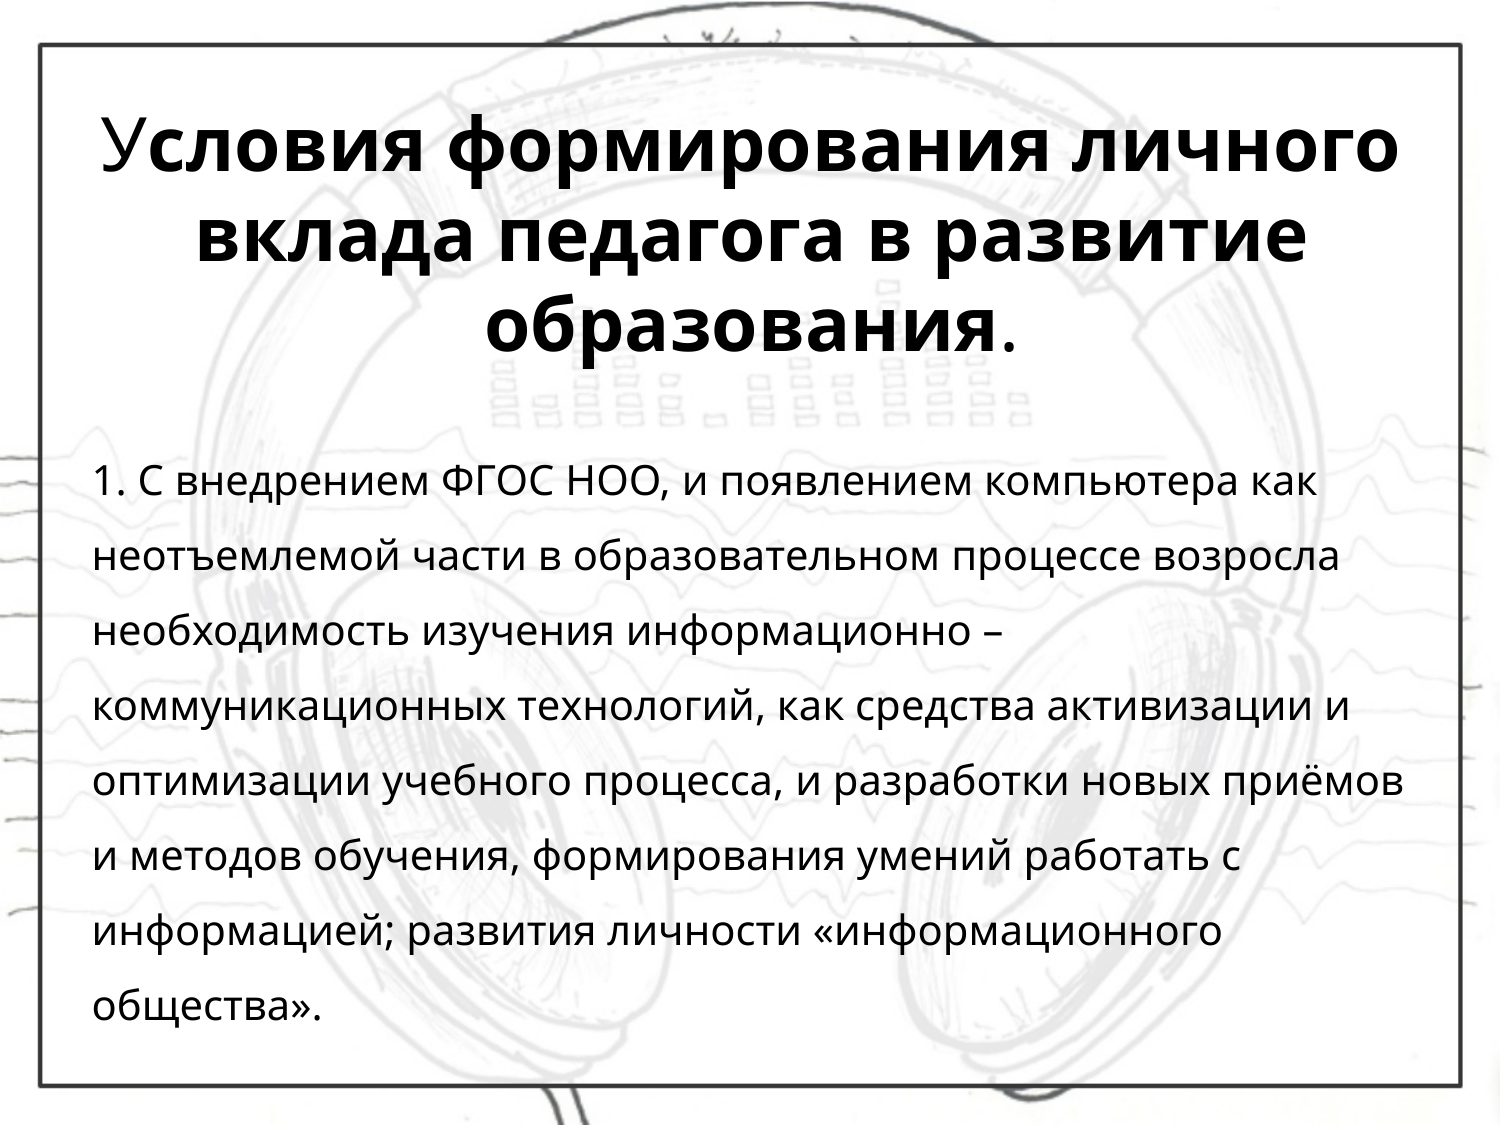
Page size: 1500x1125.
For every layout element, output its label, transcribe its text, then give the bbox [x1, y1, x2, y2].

title Условия формирования личного вклада педагога в развитие образования. [76, 137, 1427, 325]
list 1. С внедрением ФГОС НОО, и появлением компьютера как неотъемлемой части в образовательном процессе возросла необходимость изучения информационно – коммуникационных технологий, как средства активизации и оптимизации учебного процесса, и разработки новых приёмов и методов обучения, формирования умений работать с информацией; развития личности «информационного общества». [76, 420, 1427, 1125]
